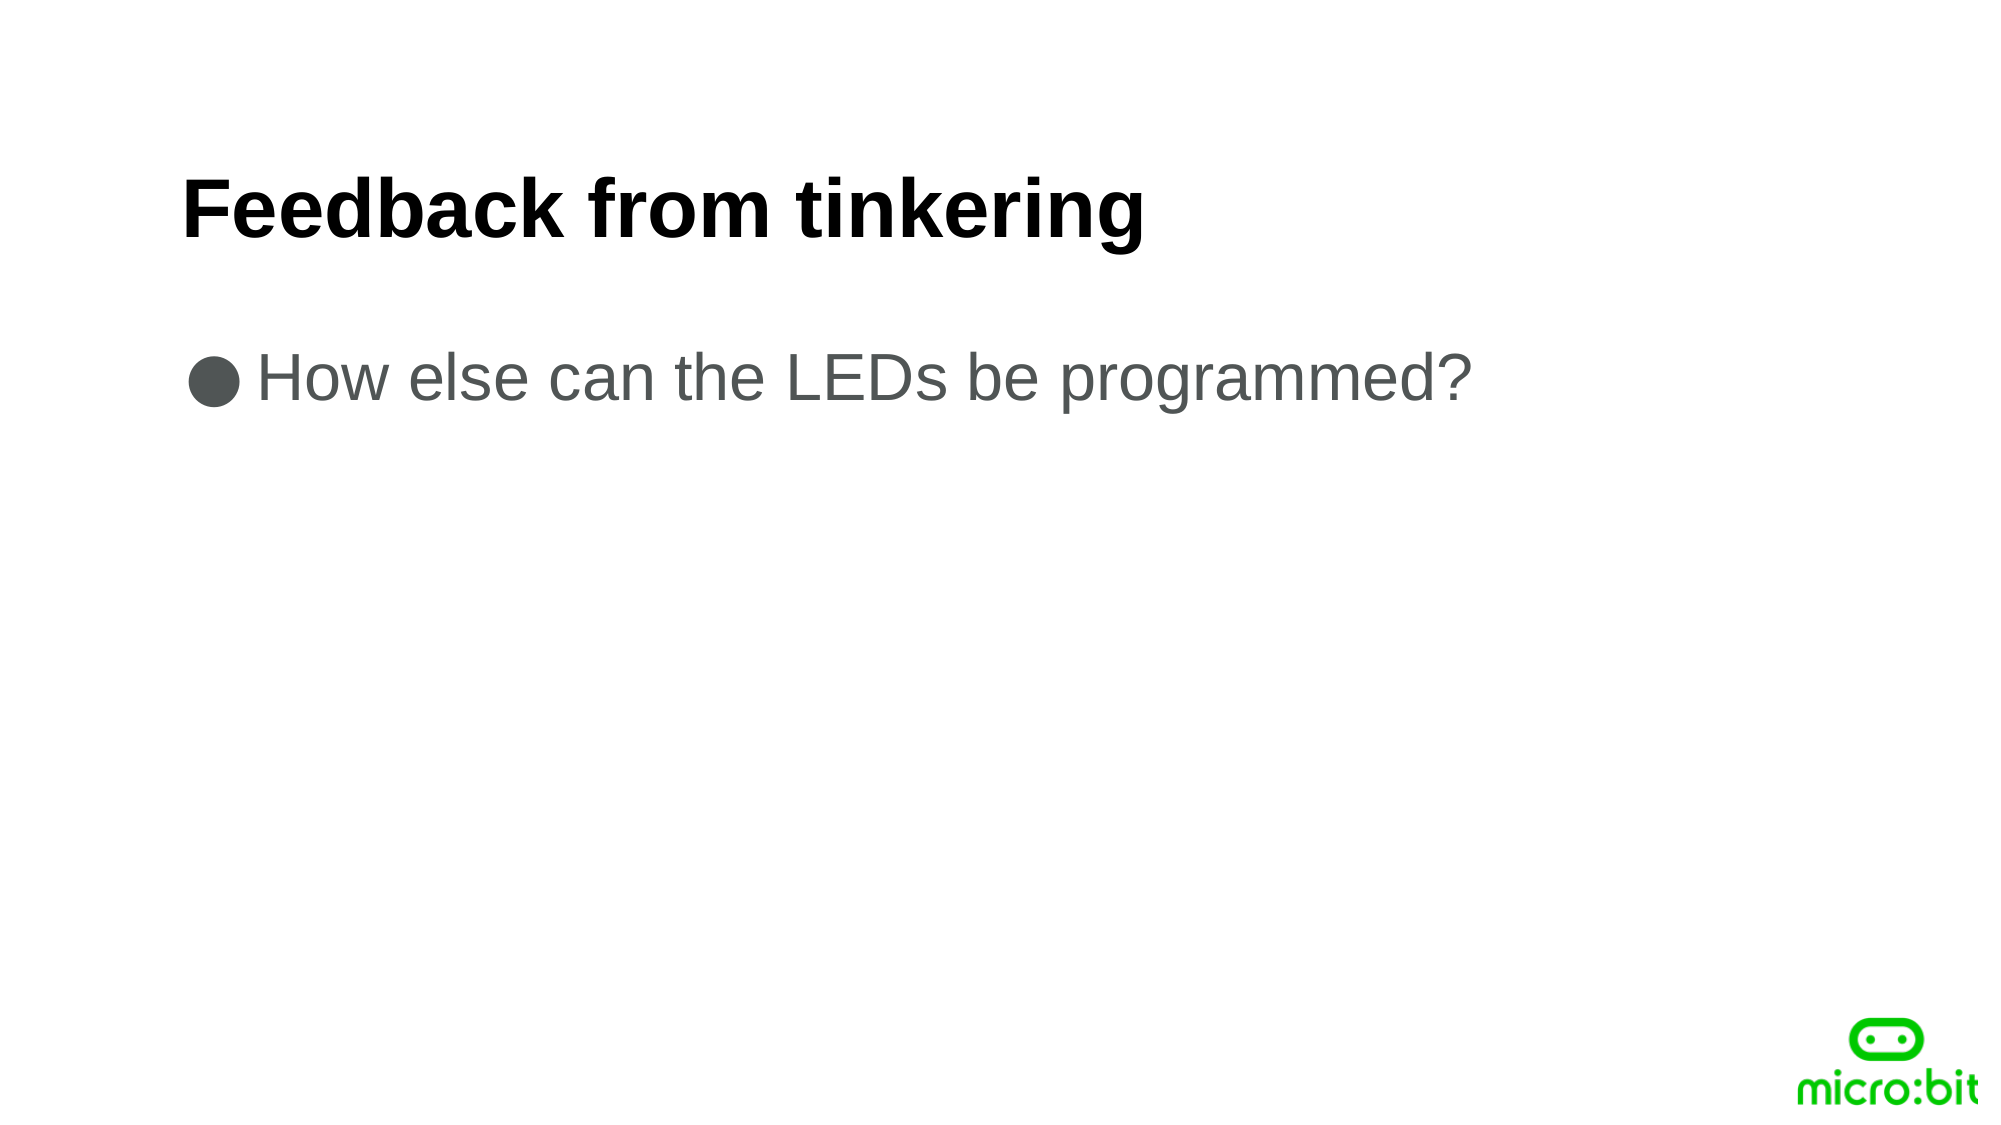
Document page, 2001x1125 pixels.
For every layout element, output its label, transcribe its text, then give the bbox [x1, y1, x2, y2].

text_box Feedback from tinkering How else can the LEDs be programmed? [166, 60, 1918, 884]
picture [1797, 1017, 1978, 1106]
